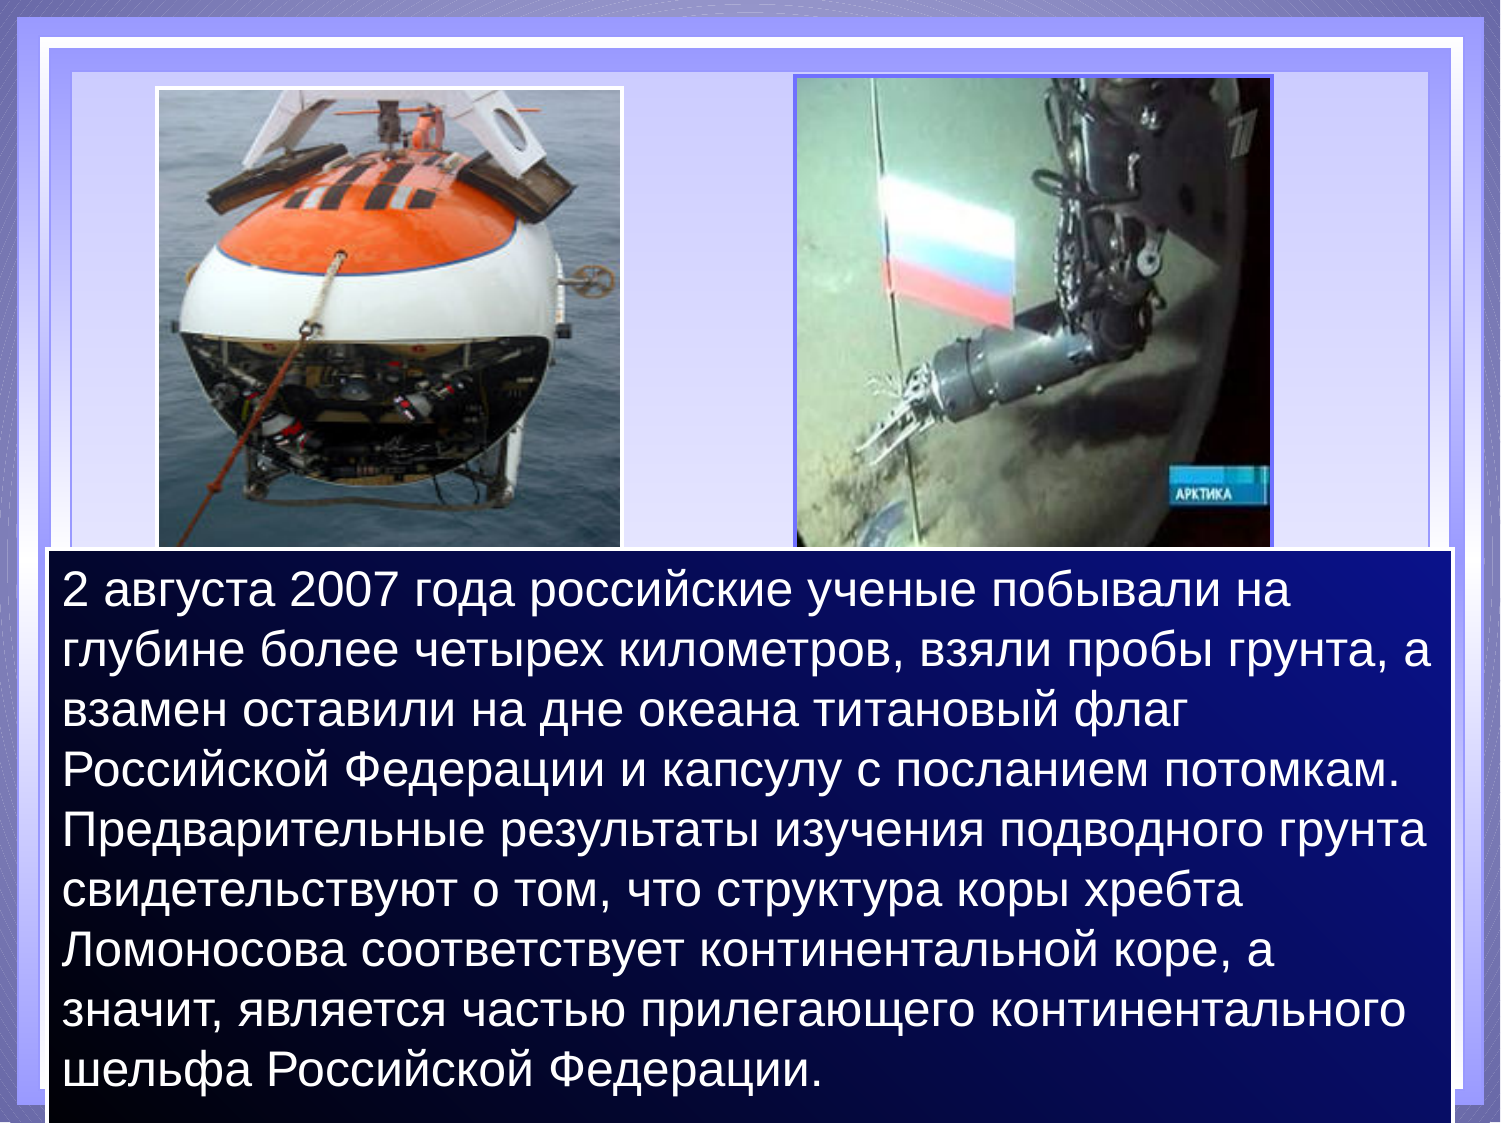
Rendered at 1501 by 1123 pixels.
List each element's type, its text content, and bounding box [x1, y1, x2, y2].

text_box 2 августа 2007 года российские ученые побывали на глубине более четырех километров, взяли пробы грунта, а взамен оставили на дне океана титановый флаг Российской Федерации и капсулу с посланием потомкам. Предварительные результаты изучения подводного грунта свидетельствуют о том, что структура коры хребта Ломоносова соответствует континентальной коре, а значит, является частью прилегающего континентального шельфа Российской Федерации. [46, 549, 1454, 1123]
picture [797, 77, 1271, 562]
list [159, 89, 621, 562]
